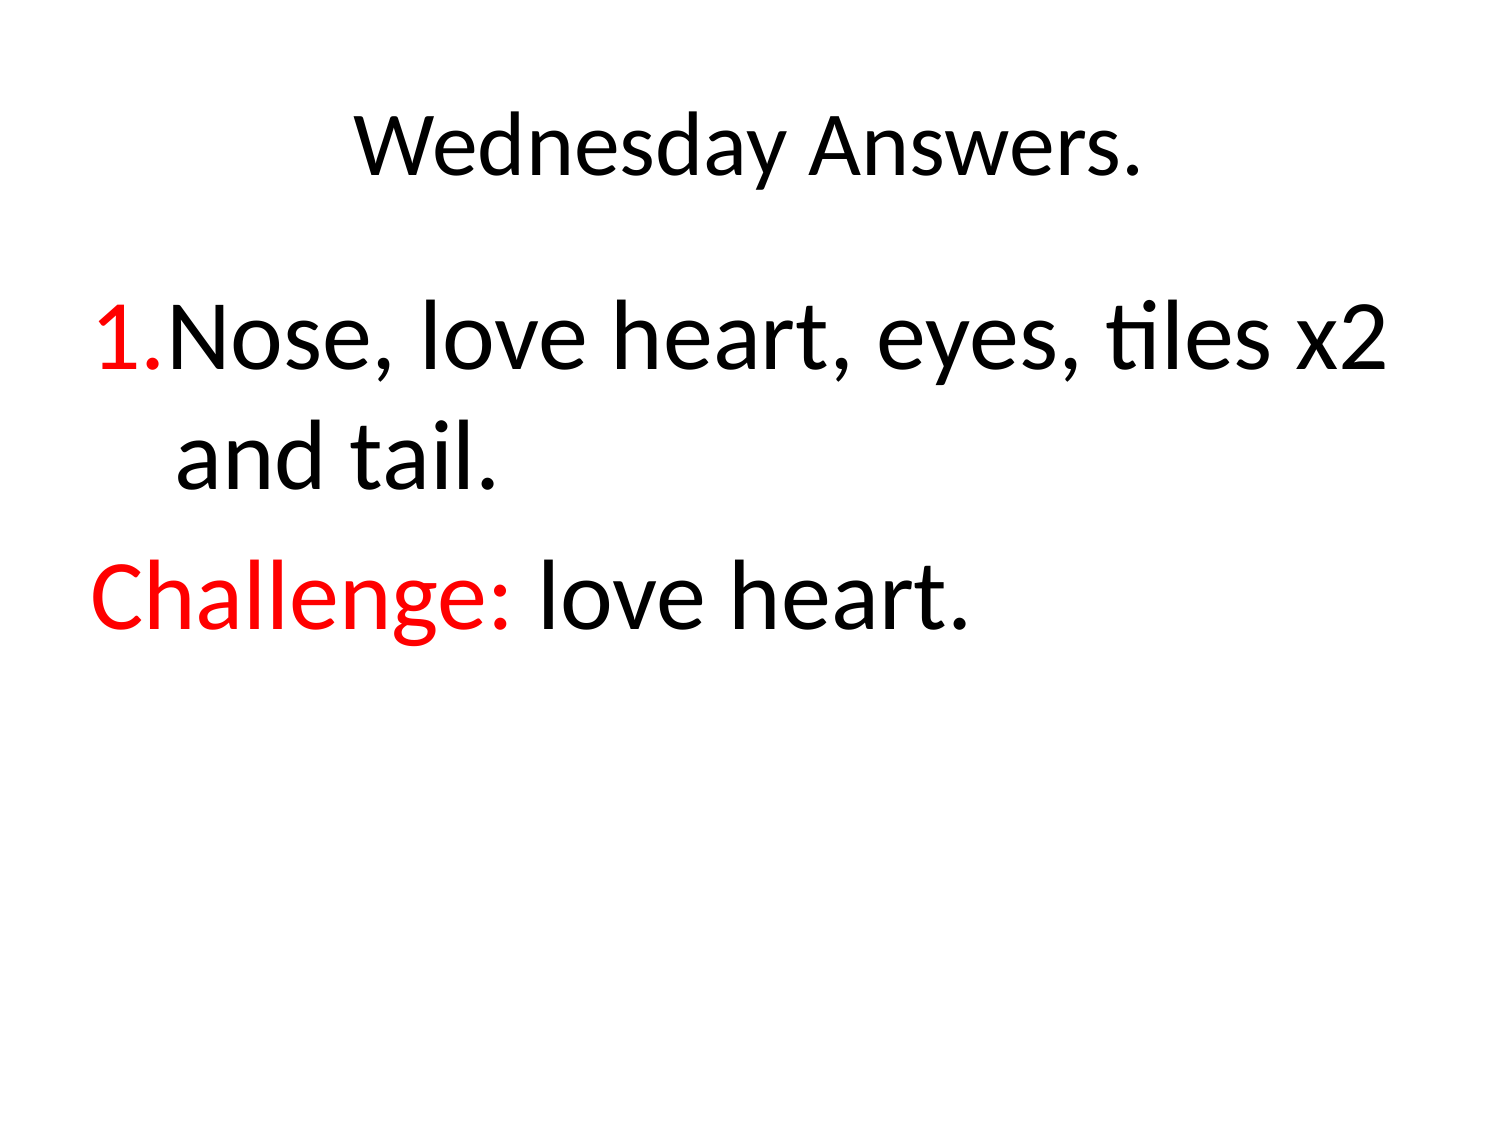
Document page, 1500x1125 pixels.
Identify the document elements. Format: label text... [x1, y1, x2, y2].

title Wednesday Answers. [75, 45, 1425, 233]
list 1.Nose, love heart, eyes, tiles x2 and tail. Challenge: love heart. [75, 262, 1425, 1005]
